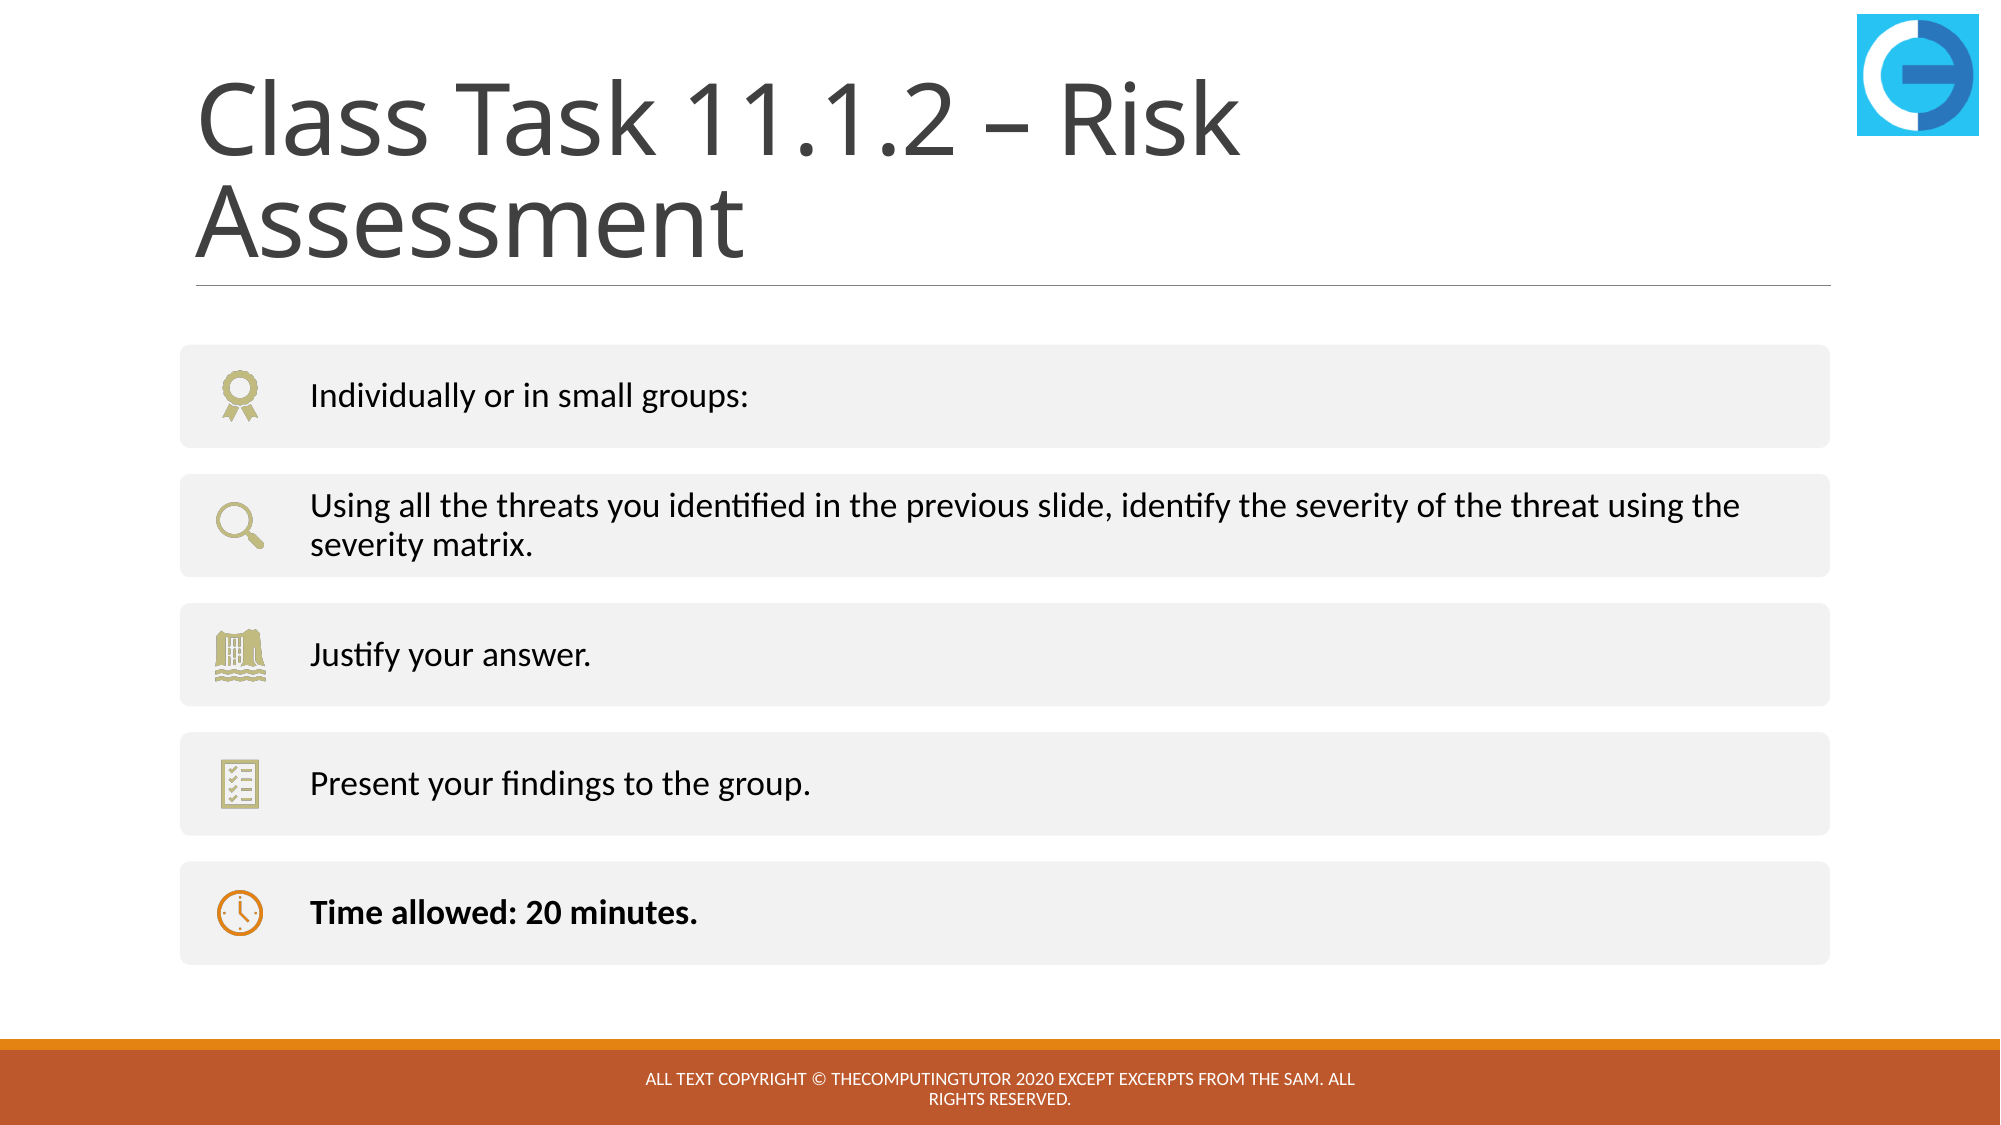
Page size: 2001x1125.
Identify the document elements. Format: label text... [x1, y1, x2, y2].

picture [1857, 14, 1979, 136]
footer All text copyright © TheComputingTutor 2020 except excerpts from the SAM. All rights Reserved. [604, 1059, 1396, 1120]
title Class Task 11.1.2 – Risk Assessment [180, 47, 1830, 285]
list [179, 343, 1831, 966]
